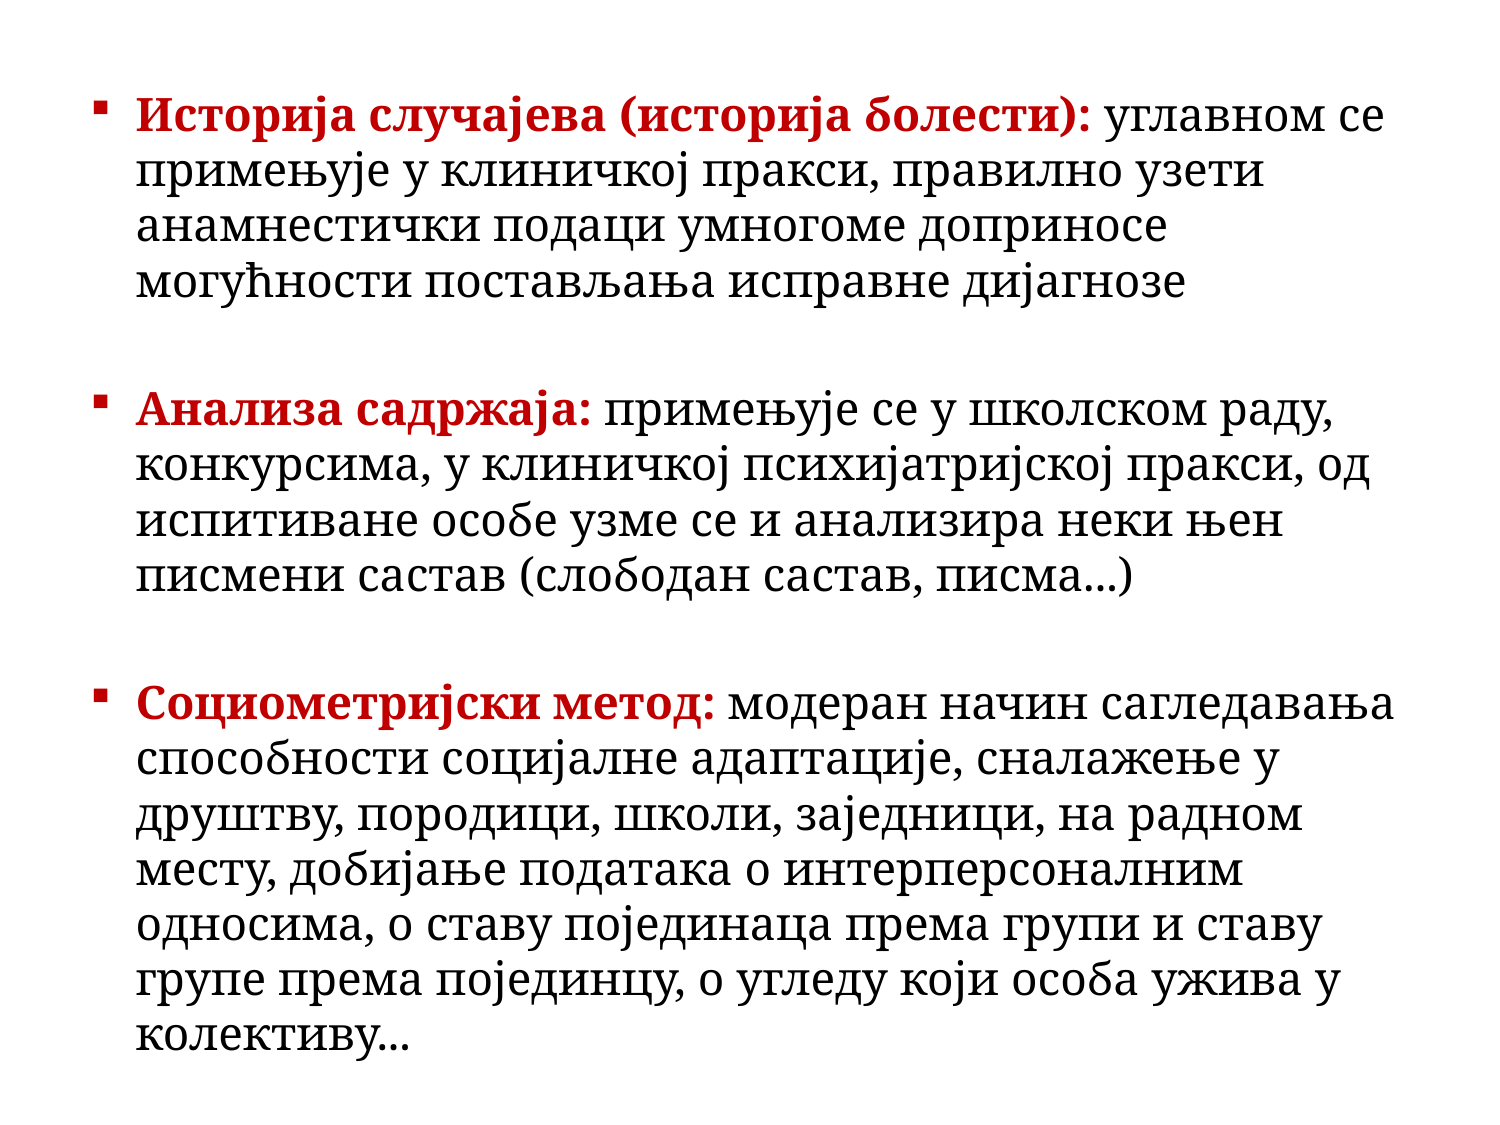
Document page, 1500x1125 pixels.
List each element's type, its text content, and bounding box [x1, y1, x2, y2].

list Историја случајева (историја болести): углавном се примењује у клиничкој пракси, правилно узети анамнестички подаци умногоме доприносе могућности постављања исправне дијагнозе Анализа садржаја: примењује се у школском раду, конкурсима, у клиничкој психијатријској пракси, од испитиване особе узме се и анализира неки њен писмени састав (слободан састав, писма...) Социометријски метод: модеран начин сагледавања способности социјалне адаптације, сналажење у друштву, породици, школи, заједници, на радном месту, добијање података о интерперсоналним односима, о ставу појединаца према групи и ставу групе према појединцу, о угледу који особа ужива у колективу... [74, 77, 1426, 1095]
